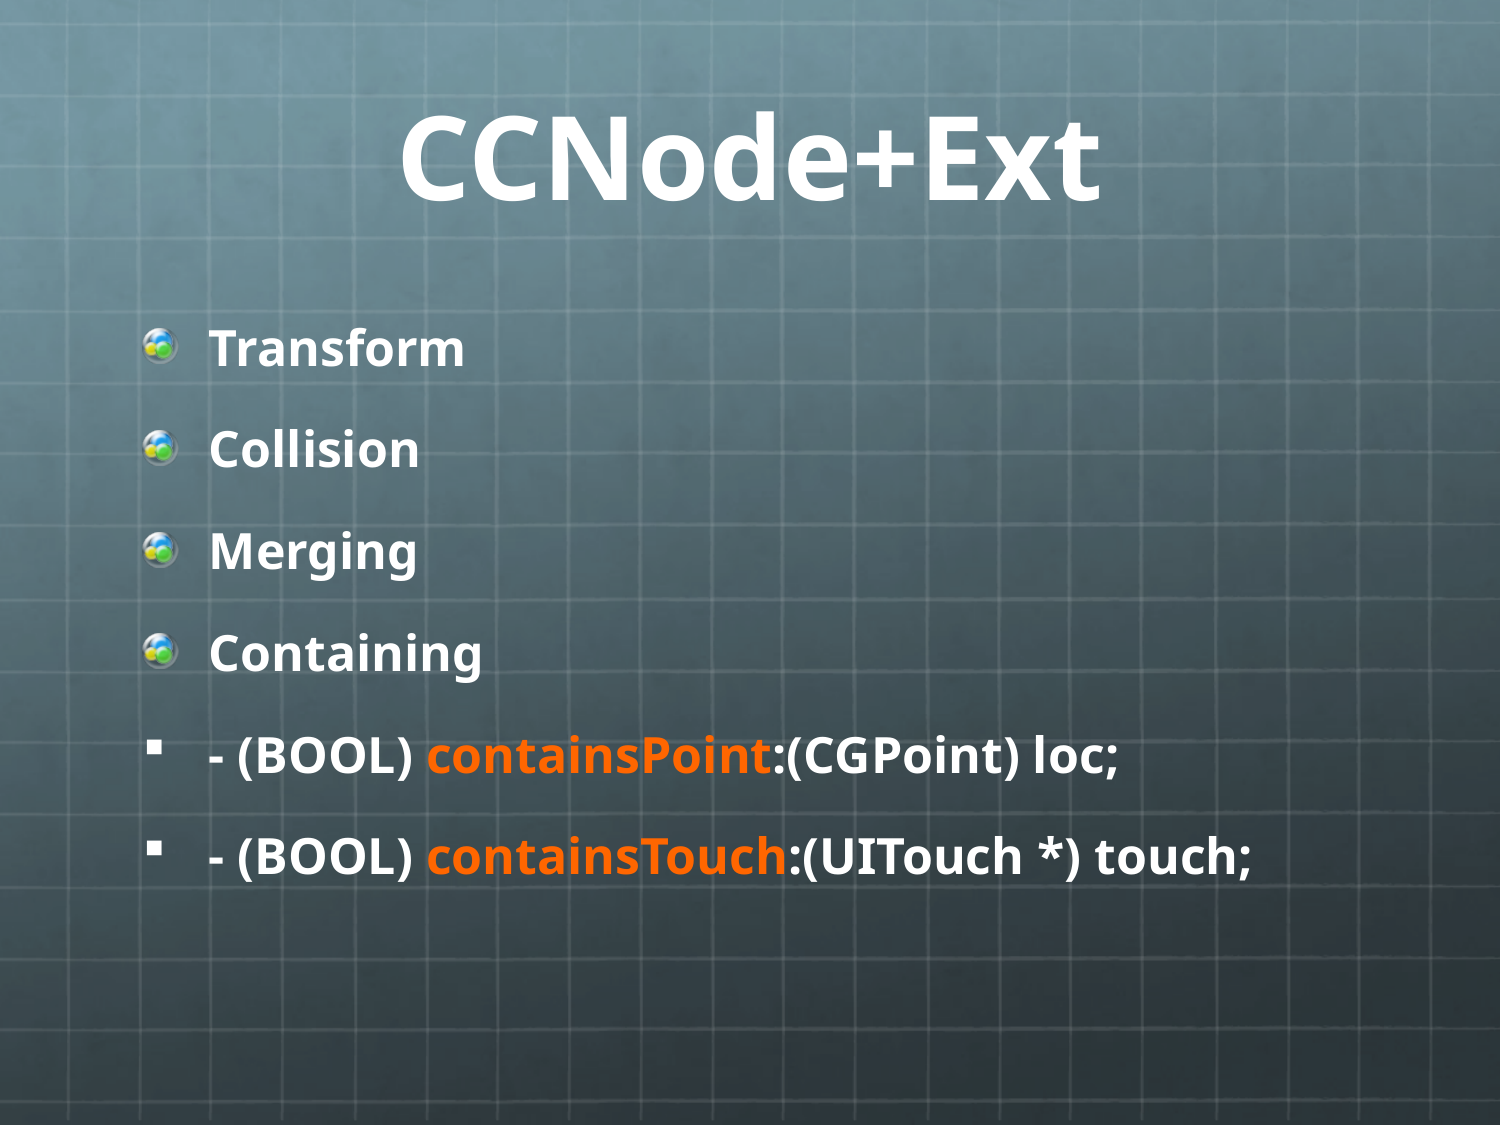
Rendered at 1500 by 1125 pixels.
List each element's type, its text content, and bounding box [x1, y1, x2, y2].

picture [0, 0, 1500, 1125]
title CCNode+Ext [127, 17, 1372, 289]
list Transform Collision Merging Containing - (BOOL) containsPoint:(CGPoint) loc; - (BOOL) containsTouch:(UITouch *) touch; [127, 308, 1372, 958]
